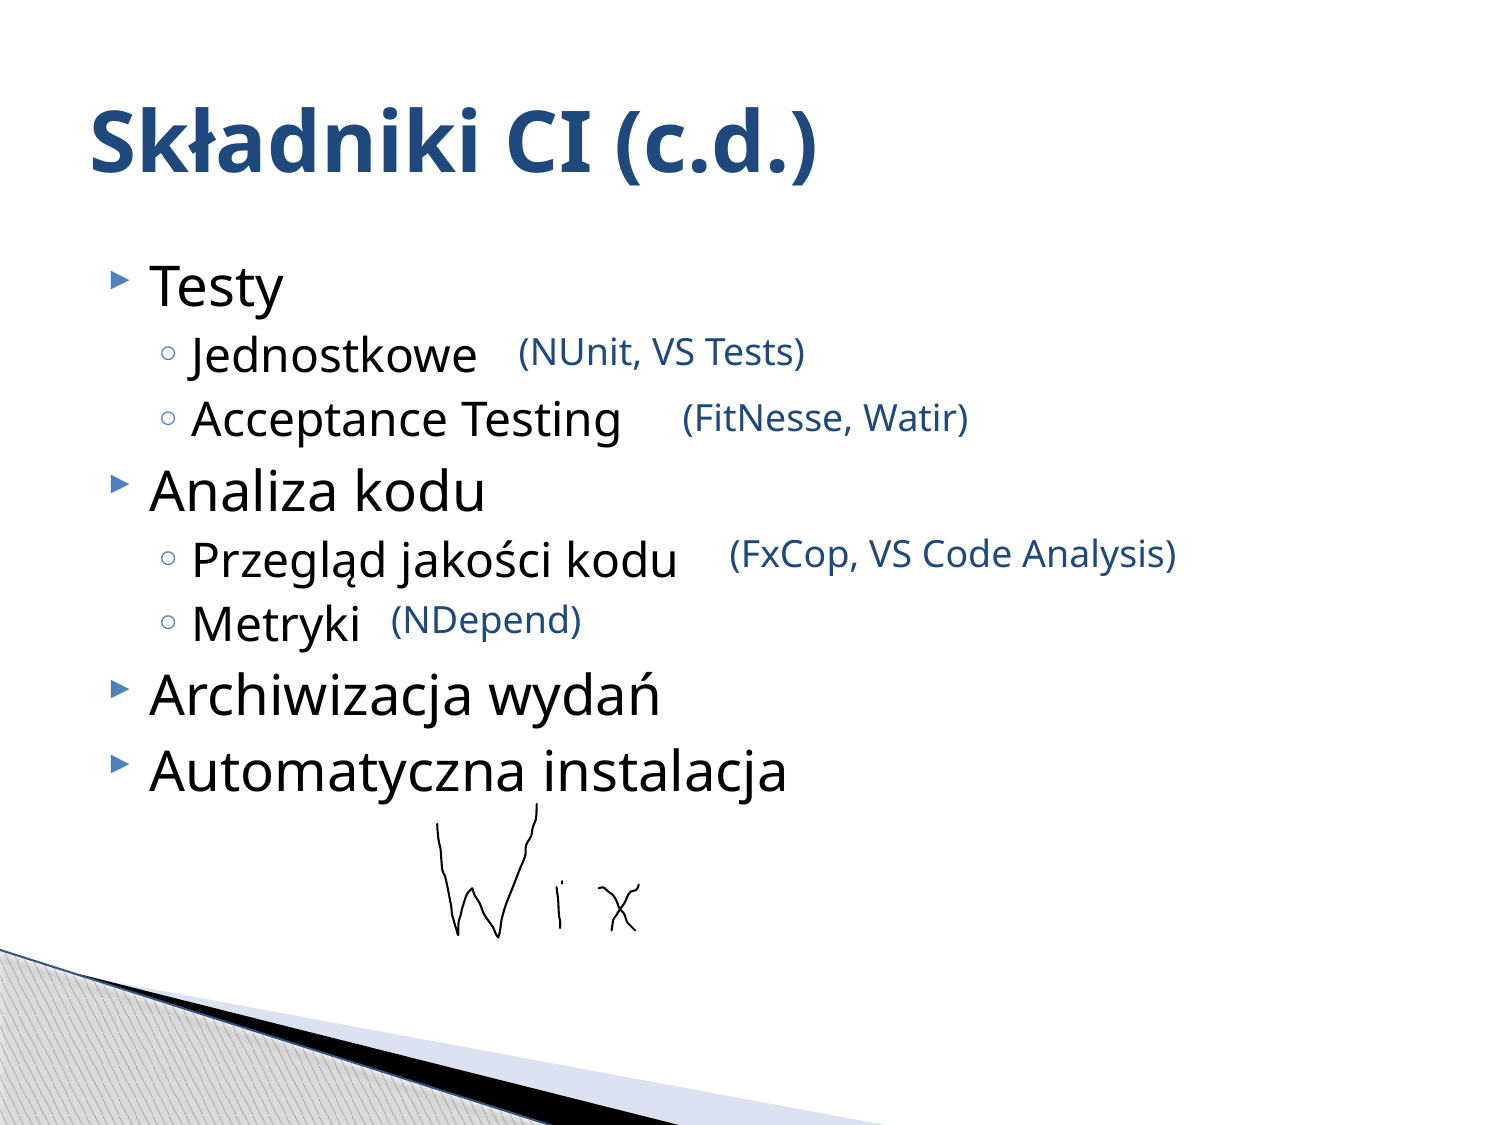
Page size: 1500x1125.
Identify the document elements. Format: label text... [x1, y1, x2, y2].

text_box (FxCop, VS Code Analysis) [714, 522, 1266, 583]
list Testy Jednostkowe Acceptance Testing Analiza kodu Przegląd jakości kodu Metryki Archiwizacja wydań Automatyczna instalacja [75, 243, 1425, 986]
text_box (NUnit, VS Tests) [503, 320, 1114, 381]
text_box (NDepend) [376, 588, 810, 649]
title Składniki CI (c.d.) [75, 45, 1425, 233]
text_box (FitNesse, Watir) [667, 386, 1102, 447]
